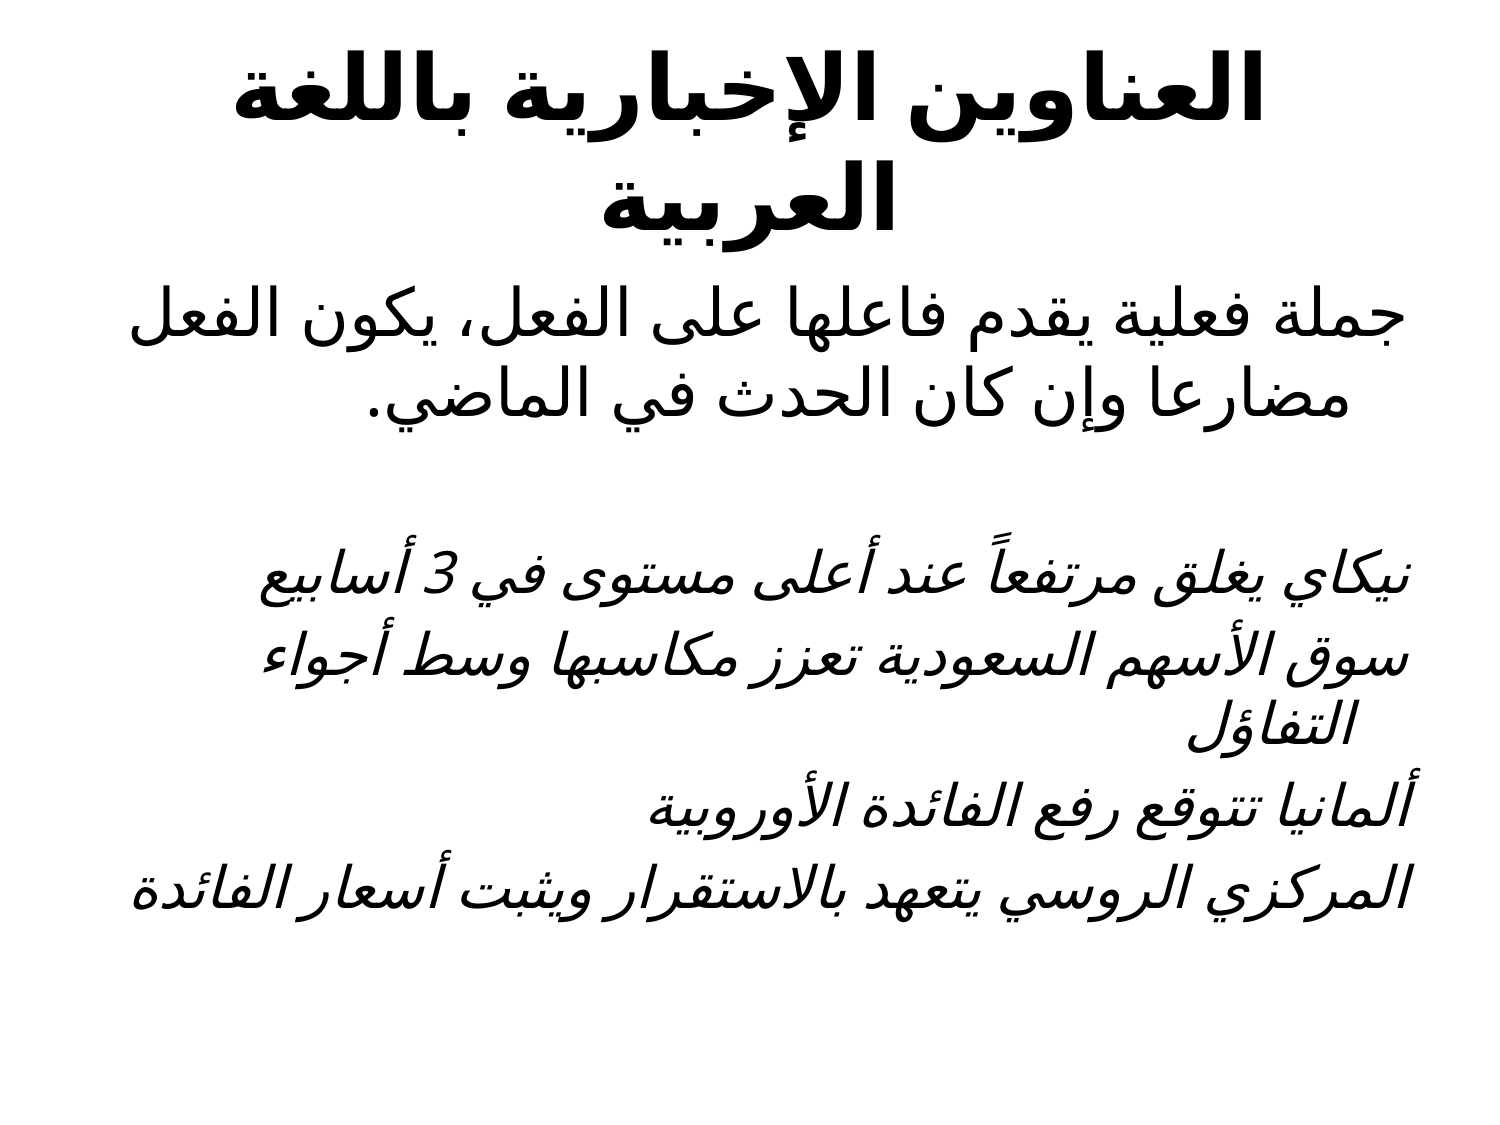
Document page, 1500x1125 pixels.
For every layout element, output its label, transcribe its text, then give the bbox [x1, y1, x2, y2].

title العناوين الإخبارية باللغة العربية [75, 45, 1425, 233]
list جملة فعلية يقدم فاعلها على الفعل، يكون الفعل مضارعا وإن كان الحدث في الماضي. نيكاي يغلق مرتفعاً عند أعلى مستوى في 3 أسابيع سوق الأسهم السعودية تعزز مكاسبها وسط أجواء التفاؤل ألمانيا تتوقع رفع الفائدة الأوروبية المركزي الروسي يتعهد بالاستقرار ويثبت أسعار الفائدة [75, 262, 1425, 1005]
